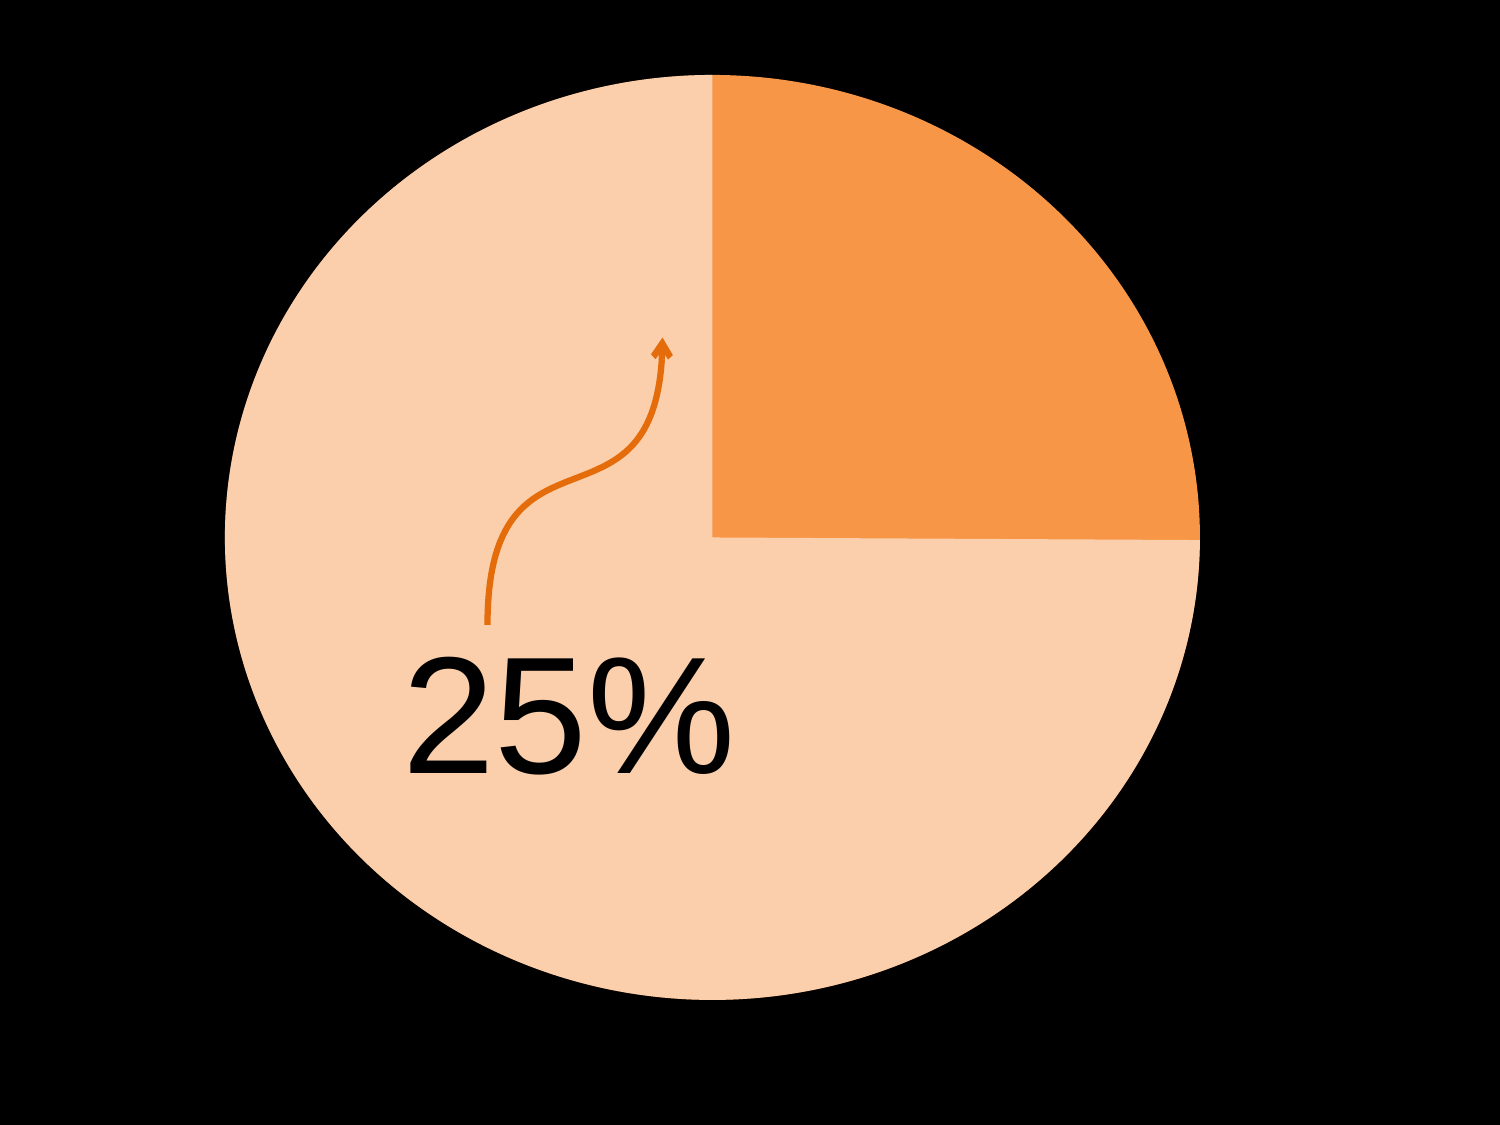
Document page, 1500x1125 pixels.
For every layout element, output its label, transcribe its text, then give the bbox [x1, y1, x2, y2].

text_box [713, 72, 1203, 543]
text_box 25% [387, 599, 763, 815]
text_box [430, 393, 719, 569]
text_box [222, 72, 1202, 1003]
